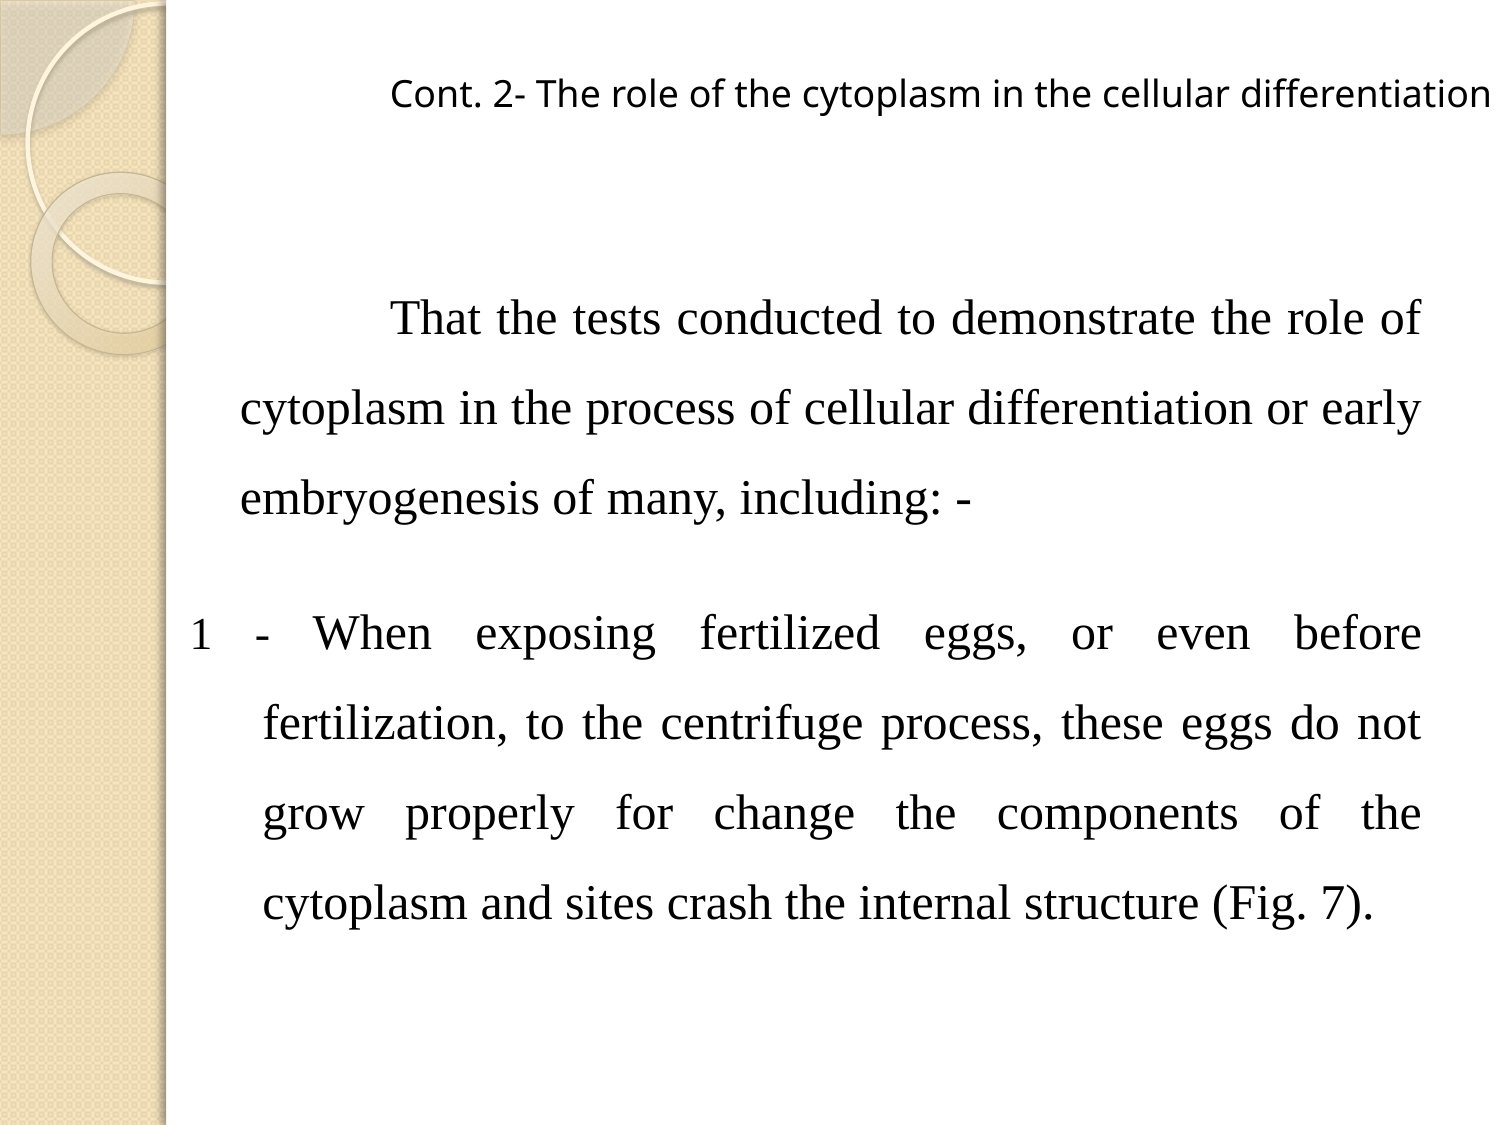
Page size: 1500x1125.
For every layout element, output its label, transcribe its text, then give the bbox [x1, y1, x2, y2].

text_box That the tests conducted to demonstrate the role of cytoplasm in the process of cellular differentiation or early embryogenesis of many, including: - [224, 247, 1438, 533]
text_box 1 - When exposing fertilized eggs, or even before fertilization, to the centrifuge process, these eggs do not grow properly for change the components of the cytoplasm and sites crash the internal structure (Fig. 7). [174, 562, 1438, 938]
text_box Cont. 2- The role of the cytoplasm in the cellular differentiation [375, 62, 1500, 123]
